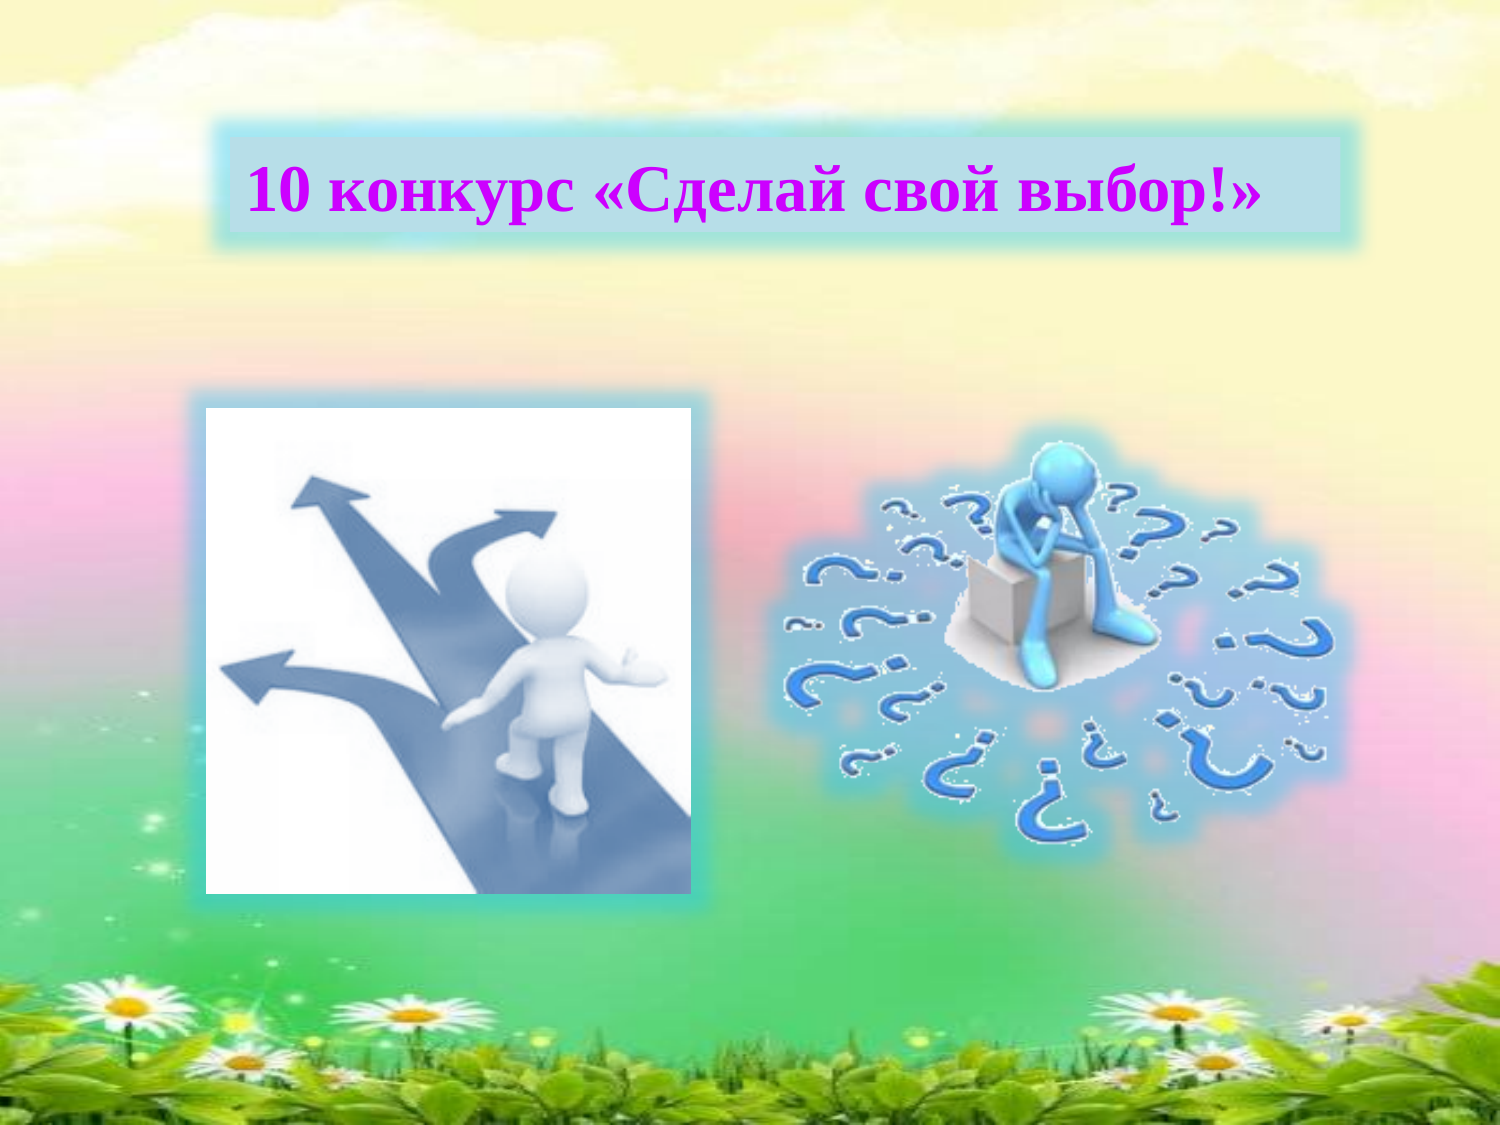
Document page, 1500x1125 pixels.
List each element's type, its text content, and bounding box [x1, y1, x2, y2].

text_box 10 конкурс «Сделай свой выбор!» [230, 137, 1341, 232]
picture [0, 0, 1500, 1125]
